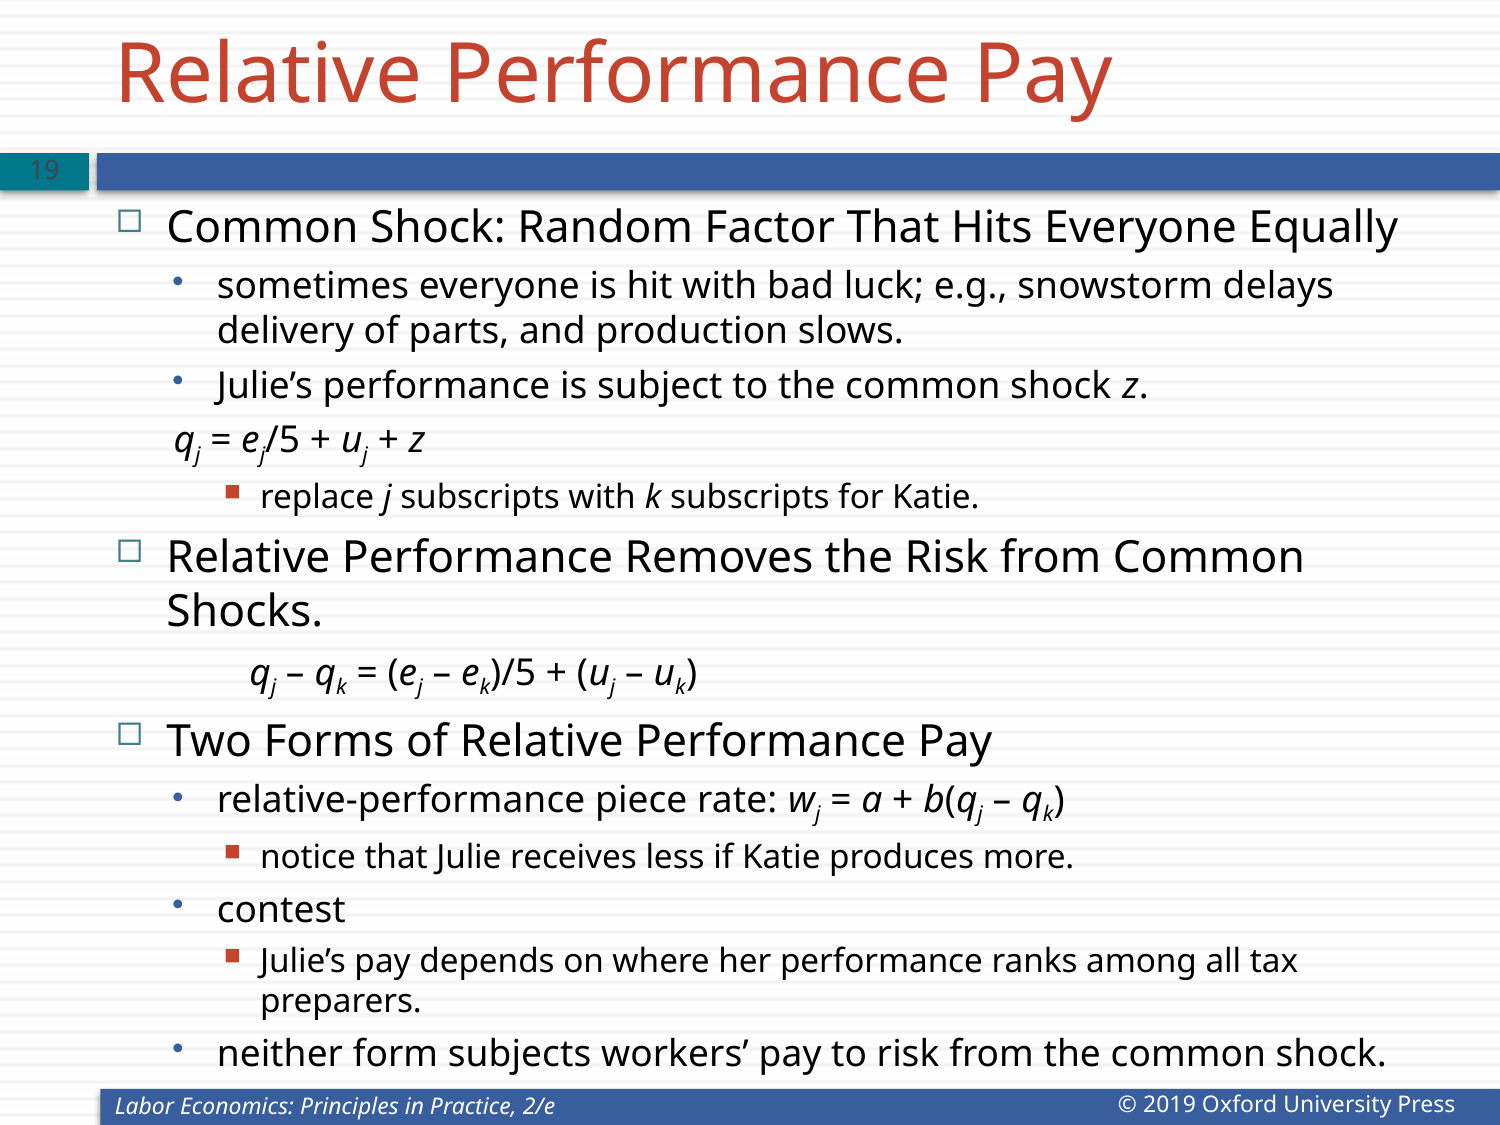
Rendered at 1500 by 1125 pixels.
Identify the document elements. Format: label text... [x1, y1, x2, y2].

slide_number 18 [0, 153, 89, 191]
slide_number Labor Economics: Principles in Practice, 2/e [99, 1090, 745, 1125]
title Relative Performance Pay [99, 1, 1472, 136]
list Common Shock: Random Factor That Hits Everyone Equally sometimes everyone is hit with bad luck; e.g., snowstorm delays delivery of parts, and production slows. Julie’s performance is subject to the common shock z. qj = ej/5 + uj + z replace j subscripts with k subscripts for Katie. Relative Performance Removes the Risk from Common Shocks. qj – qk = (ej – ek)/5 + (uj – uk) Two Forms of Relative Performance Pay relative-performance piece rate: wj = a + b(qj – qk) notice that Julie receives less if Katie produces more. contest Julie’s pay depends on where her performance ranks among all tax preparers. neither form subjects workers’ pay to risk from the common shock. [101, 190, 1473, 1084]
footer © 2019 Oxford University Press [825, 1090, 1471, 1125]
